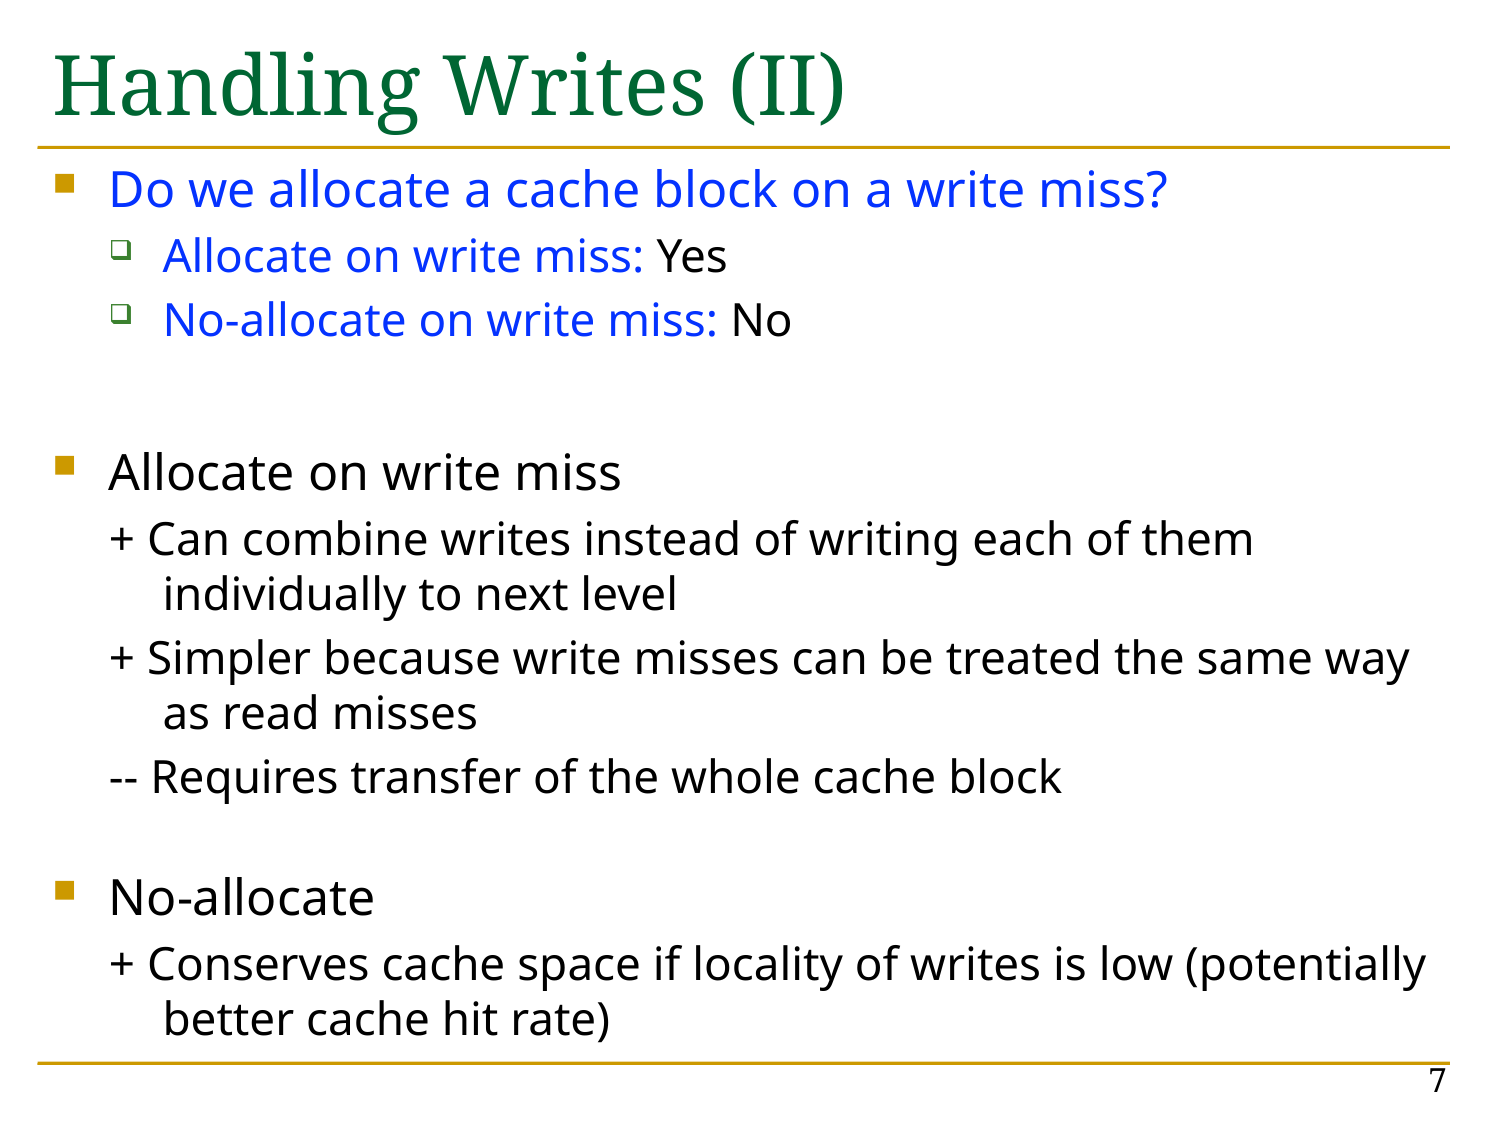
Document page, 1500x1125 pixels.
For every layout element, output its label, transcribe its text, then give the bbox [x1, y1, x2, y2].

title Handling Writes (II) [37, 24, 1450, 149]
slide_number 7 [1111, 1036, 1462, 1112]
list Do we allocate a cache block on a write miss? Allocate on write miss: Yes No-allocate on write miss: No Allocate on write miss + Can combine writes instead of writing each of them individually to next level + Simpler because write misses can be treated the same way as read misses -- Requires transfer of the whole cache block No-allocate + Conserves cache space if locality of writes is low (potentially better cache hit rate) [37, 149, 1450, 1063]
